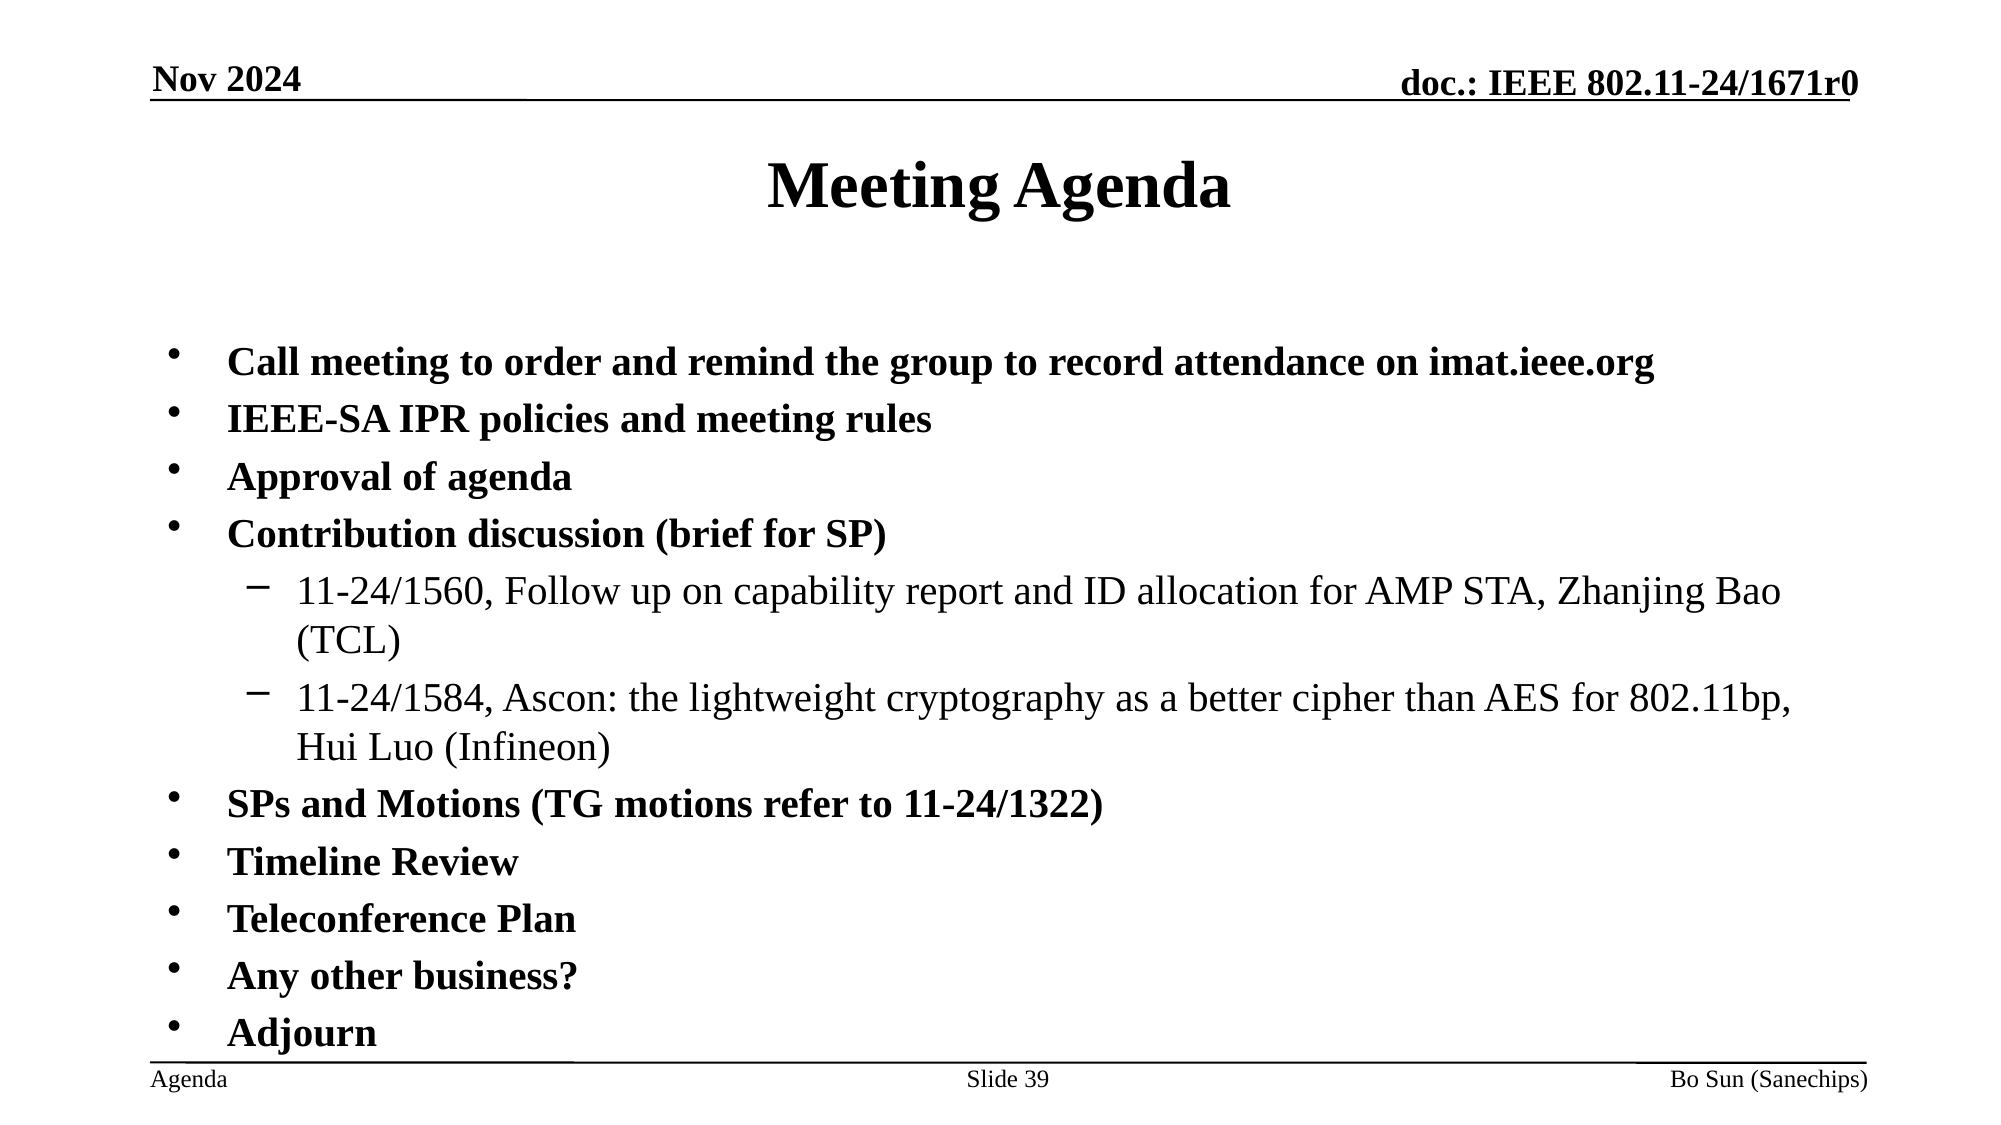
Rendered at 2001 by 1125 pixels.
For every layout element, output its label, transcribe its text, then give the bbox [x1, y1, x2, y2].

text_box Meeting Agenda [362, 99, 1638, 262]
footer Bo Sun (Sanechips) [1171, 1061, 1869, 1093]
slide_number Slide [949, 1067, 1067, 1123]
text_box Call meeting to order and remind the group to record attendance on imat.ieee.org IEEE-SA IPR policies and meeting rules Approval of agenda Contribution discussion (brief for SP) 11-24/1560, Follow up on capability report and ID allocation for AMP STA, Zhanjing Bao (TCL) 11-24/1584, Ascon: the lightweight cryptography as a better cipher than AES for 802.11bp, Hui Luo (Infineon) SPs and Motions (TG motions refer to 11-24/1322) Timeline Review Teleconference Plan Any other business? Adjourn [152, 327, 1855, 1067]
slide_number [152, 54, 563, 100]
